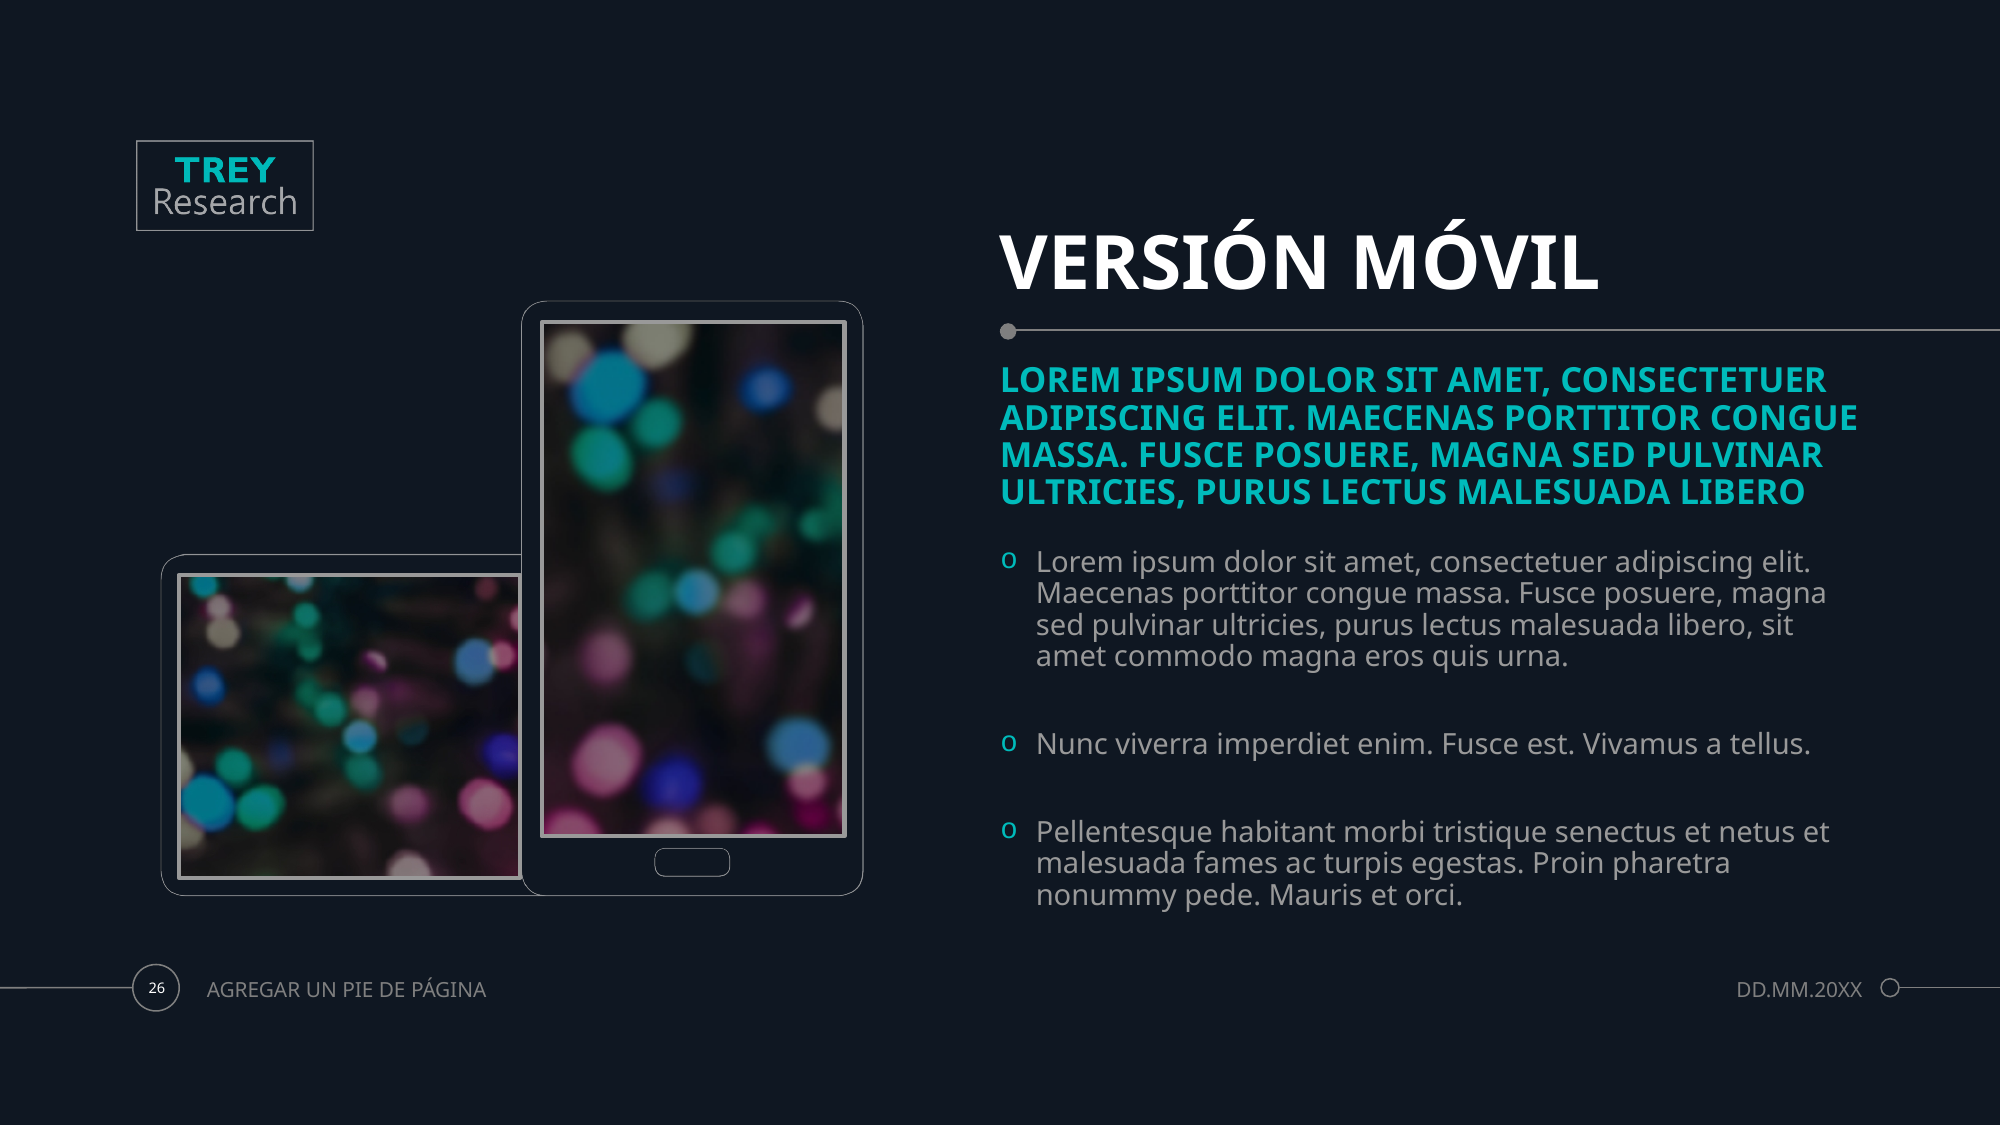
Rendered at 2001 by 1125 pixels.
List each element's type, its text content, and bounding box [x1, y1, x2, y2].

list Lorem ipsum dolor sit amet, consectetuer adipiscing elit. Maecenas porttitor congue massa. Fusce posuere, magna sed pulvinar ultricies, purus lectus malesuada libero, sit amet commodo magna eros quis urna. Nunc viverra imperdiet enim. Fusce est. Vivamus a tellus. Pellentesque habitant morbi tristique senectus et netus et malesuada fames ac turpis egestas. Proin pharetra nonummy pede. Mauris et orci. [1000, 547, 1872, 917]
slide_number DD.MM.20XX [1643, 964, 1863, 1014]
list LOREM IPSUM DOLOR SIT AMET, CONSECTETUER ADIPISCING ELIT. MAECENAS PORTTITOR CONGUE MASSA. FUSCE POSUERE, MAGNA SED PULVINAR ULTRICIES, PURUS LECTUS MALESUADA LIBERO [999, 362, 1869, 524]
picture [158, 298, 865, 897]
slide_number ‹#› [127, 964, 186, 1014]
footer AGREGAR UN PIE DE PÁGINA [191, 964, 671, 1014]
picture [136, 140, 314, 232]
title VERSIÓN MÓVIL [999, 212, 1872, 306]
